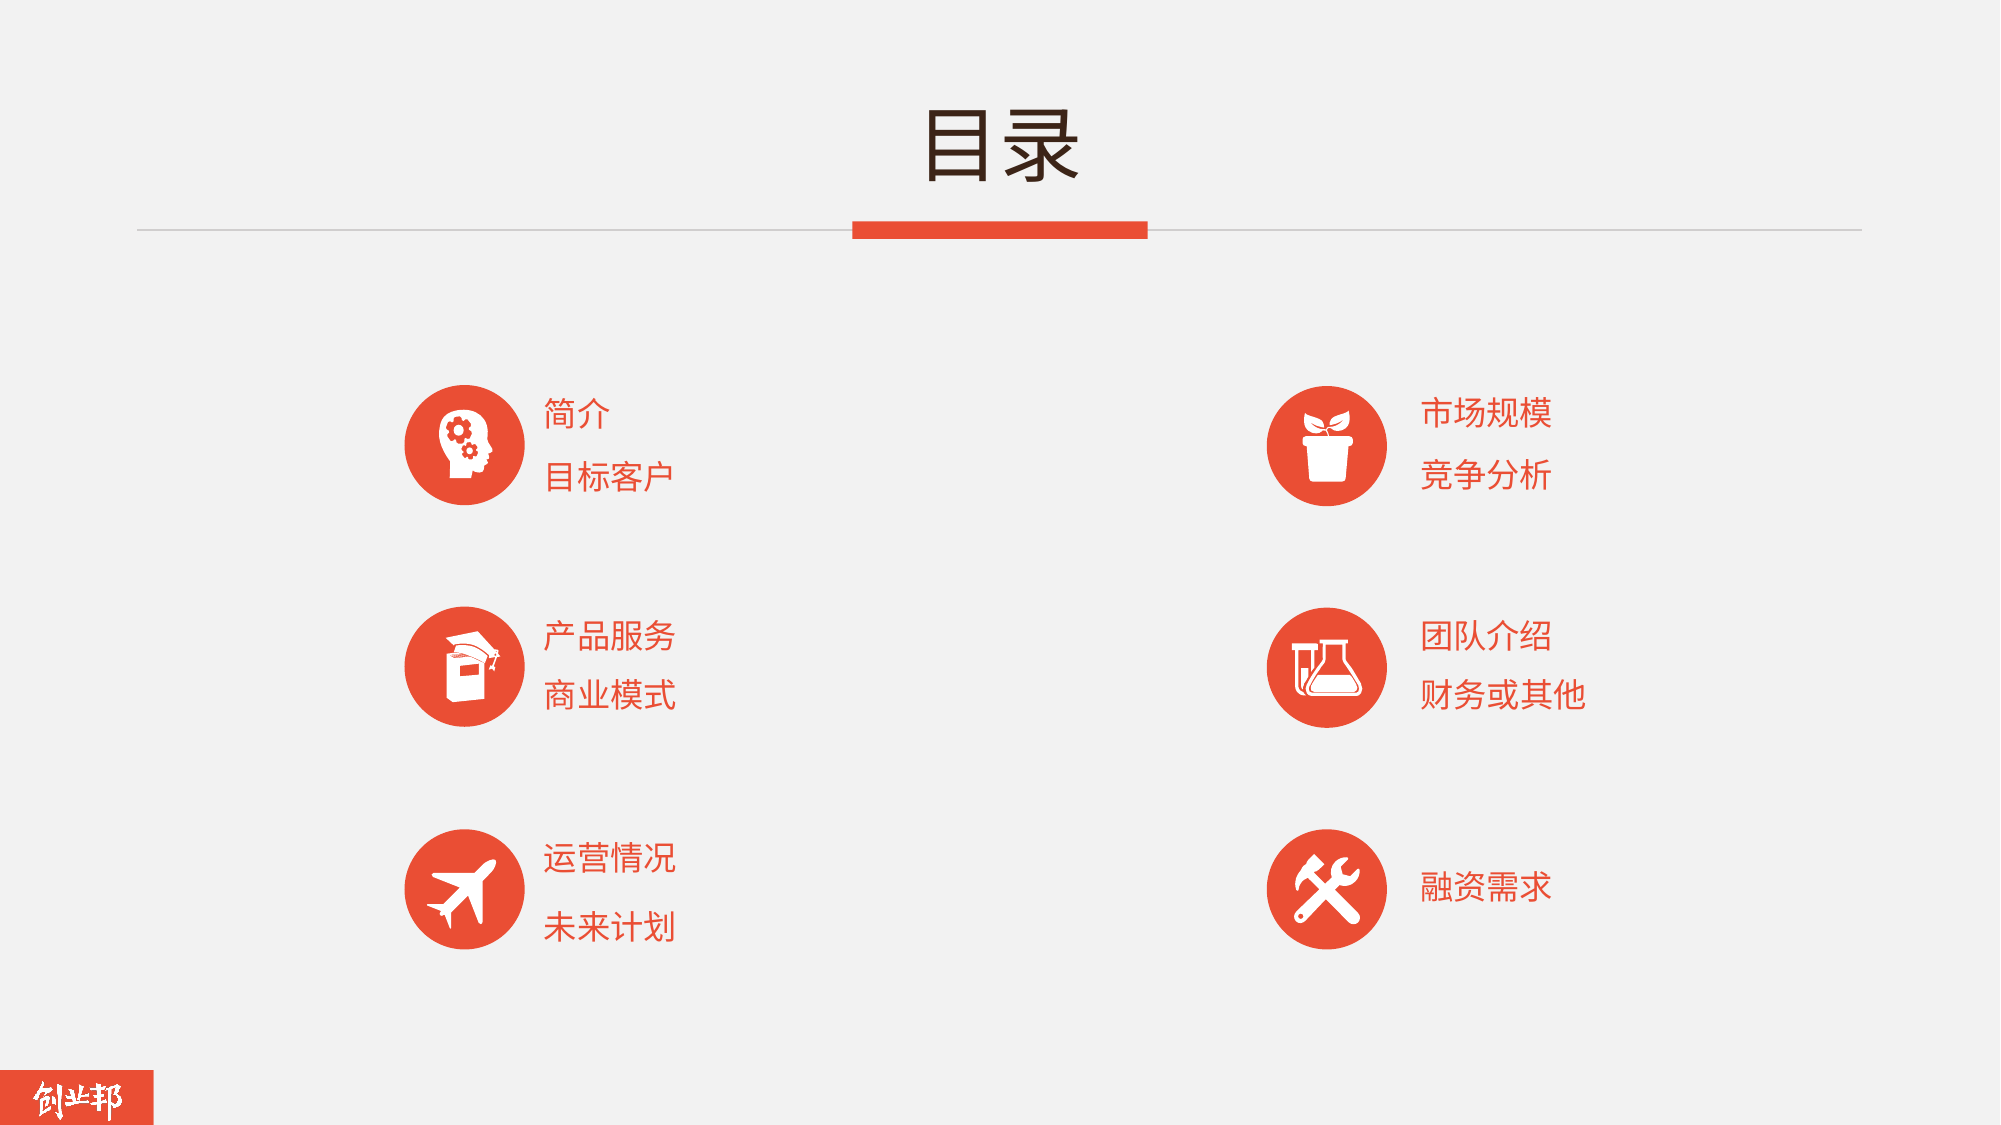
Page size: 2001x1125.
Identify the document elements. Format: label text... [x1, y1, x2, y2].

text_box 运营情况 [536, 829, 685, 884]
text_box 财务或其他 [1412, 667, 1595, 722]
text_box [1267, 608, 1386, 727]
text_box [405, 830, 524, 949]
text_box 未来计划 [536, 899, 685, 954]
text_box [426, 859, 497, 929]
text_box 市场规模 [1412, 384, 1561, 439]
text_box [405, 385, 524, 505]
text_box 融资需求 [1412, 858, 1561, 914]
text_box 团队介绍 [1412, 607, 1561, 663]
text_box [1267, 387, 1386, 506]
text_box [1267, 830, 1386, 949]
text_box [405, 607, 524, 726]
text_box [1291, 639, 1363, 697]
text_box [1294, 853, 1360, 925]
text_box 目标客户 [536, 449, 685, 504]
text_box 产品服务 [536, 607, 685, 663]
title 目录 [136, 59, 1863, 238]
text_box 商业模式 [536, 667, 685, 722]
text_box 简介 [536, 386, 619, 441]
text_box [1302, 410, 1353, 482]
text_box 竞争分析 [1412, 447, 1561, 502]
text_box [0, 1069, 154, 1125]
